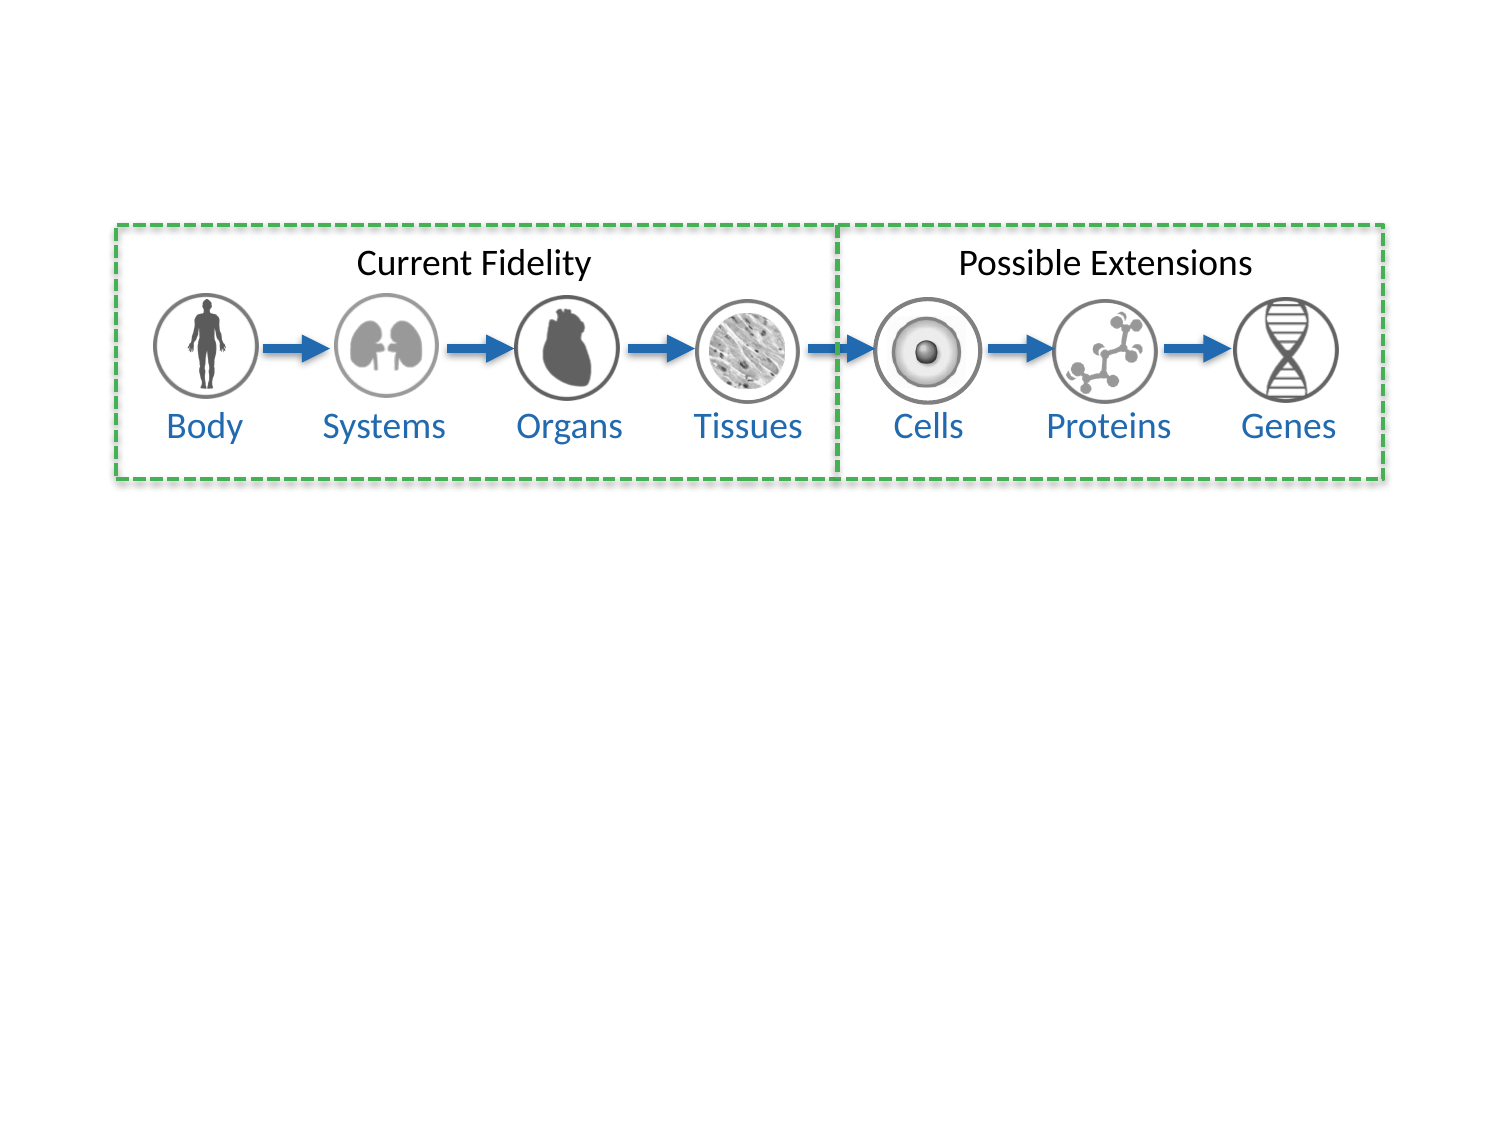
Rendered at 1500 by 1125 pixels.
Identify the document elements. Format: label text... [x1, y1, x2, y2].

text_box Possible Extensions [943, 230, 1269, 290]
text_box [122, 292, 833, 455]
text_box [114, 223, 835, 481]
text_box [841, 292, 1384, 455]
text_box [837, 223, 1385, 293]
text_box [843, 461, 1385, 481]
